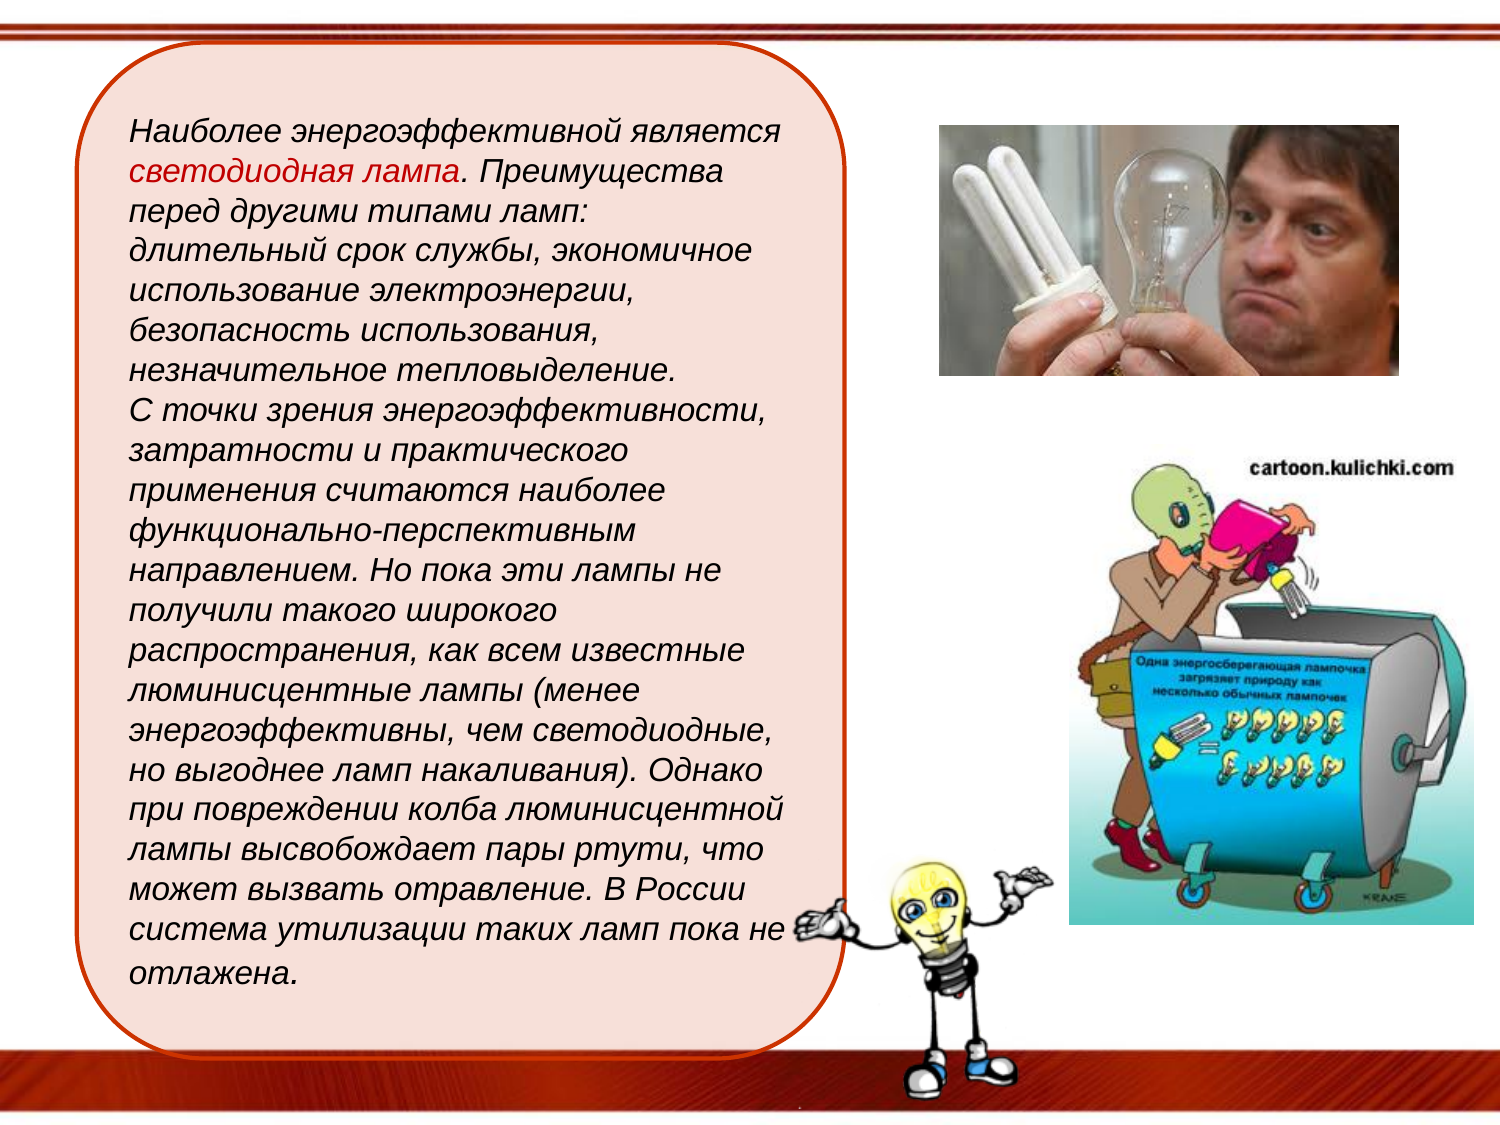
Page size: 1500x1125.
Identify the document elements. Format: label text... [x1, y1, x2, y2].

text_box Наиболее энергоэффективной является светодиодная лампа. Преимущества перед другими типами ламп: длительный срок службы, экономичное использование электроэнергии, безопасность использования, незначительное тепловыделение. С точки зрения энергоэффективности, затратности и практического применения считаются наиболее функционально-перспективным направлением. Но пока эти лампы не получили такого широкого распространения, как всем известные люминисцентные лампы (менее энергоэффективны, чем светодиодные, но выгоднее ламп накаливания). Однако при повреждении колба люминисцентной лампы высвобождает пары ртути, что может вызвать отравление. В России система утилизации таких ламп пока не отлажена. [74, 40, 847, 1061]
picture [0, 0, 1500, 1125]
